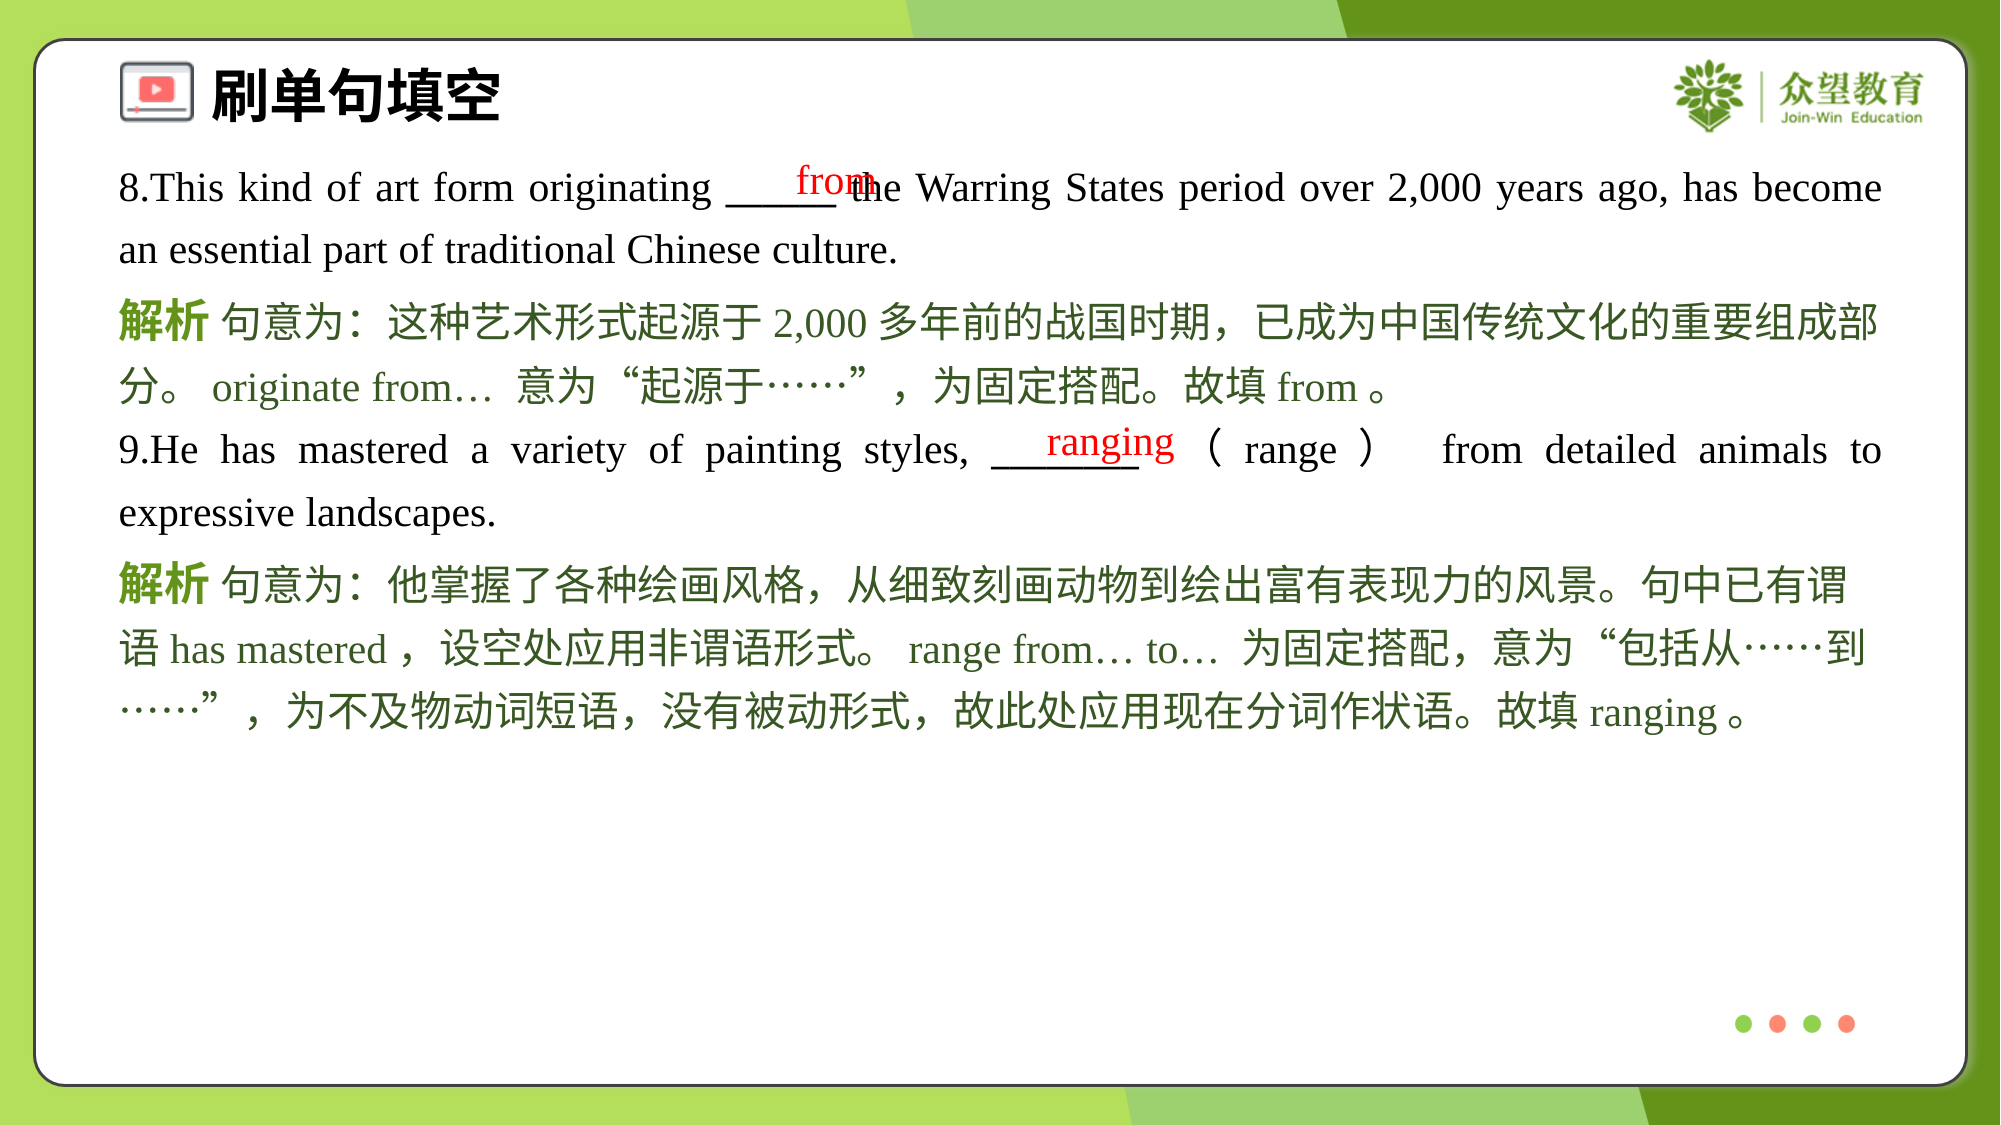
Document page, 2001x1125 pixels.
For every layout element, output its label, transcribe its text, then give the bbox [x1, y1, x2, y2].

picture [0, 0, 2000, 1125]
text_box 解析 句意为：他掌握了各种绘画风格，从细致刻画动物到绘出富有表现力的风景。句中已有谓语has mastered，设空处应用非谓语形式。range from… to… 为固定搭配，意为“包括从……到……”，为不及物动词短语，没有被动形式，故此处应用现在分词作状语。故填ranging。 [118, 540, 1883, 730]
text_box 9.He has mastered a variety of painting styles, ________ （range） from detailed animals to expressive landscapes. [118, 409, 1883, 530]
text_box from [791, 140, 882, 199]
text_box ranging [1042, 401, 1179, 459]
text_box 解析 句意为：这种艺术形式起源于2,000多年前的战国时期，已成为中国传统文化的重要组成部分。originate from… 意为“起源于……”，为固定搭配。故填from。 [118, 278, 1883, 404]
text_box 8.This kind of art form originating ______ the Warring States period over 2,000 years ago, has become an essential part of traditional Chinese culture. [118, 146, 1883, 267]
